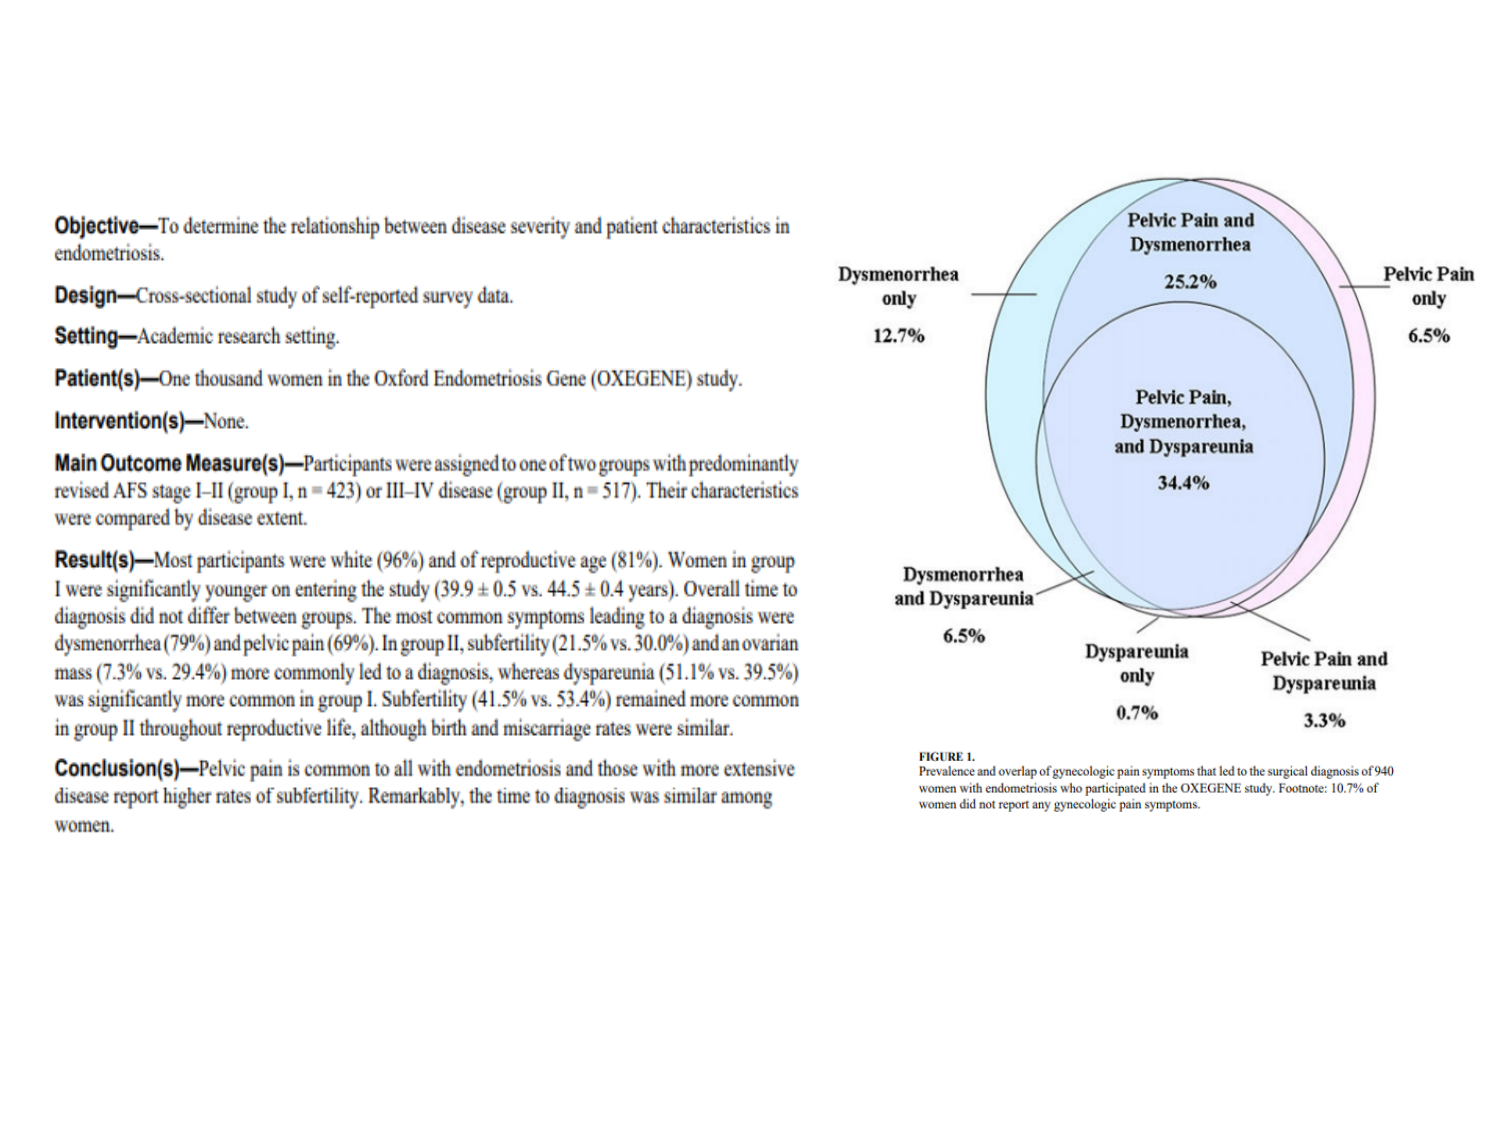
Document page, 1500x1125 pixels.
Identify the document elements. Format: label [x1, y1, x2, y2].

picture [46, 198, 805, 844]
list [820, 163, 1477, 821]
